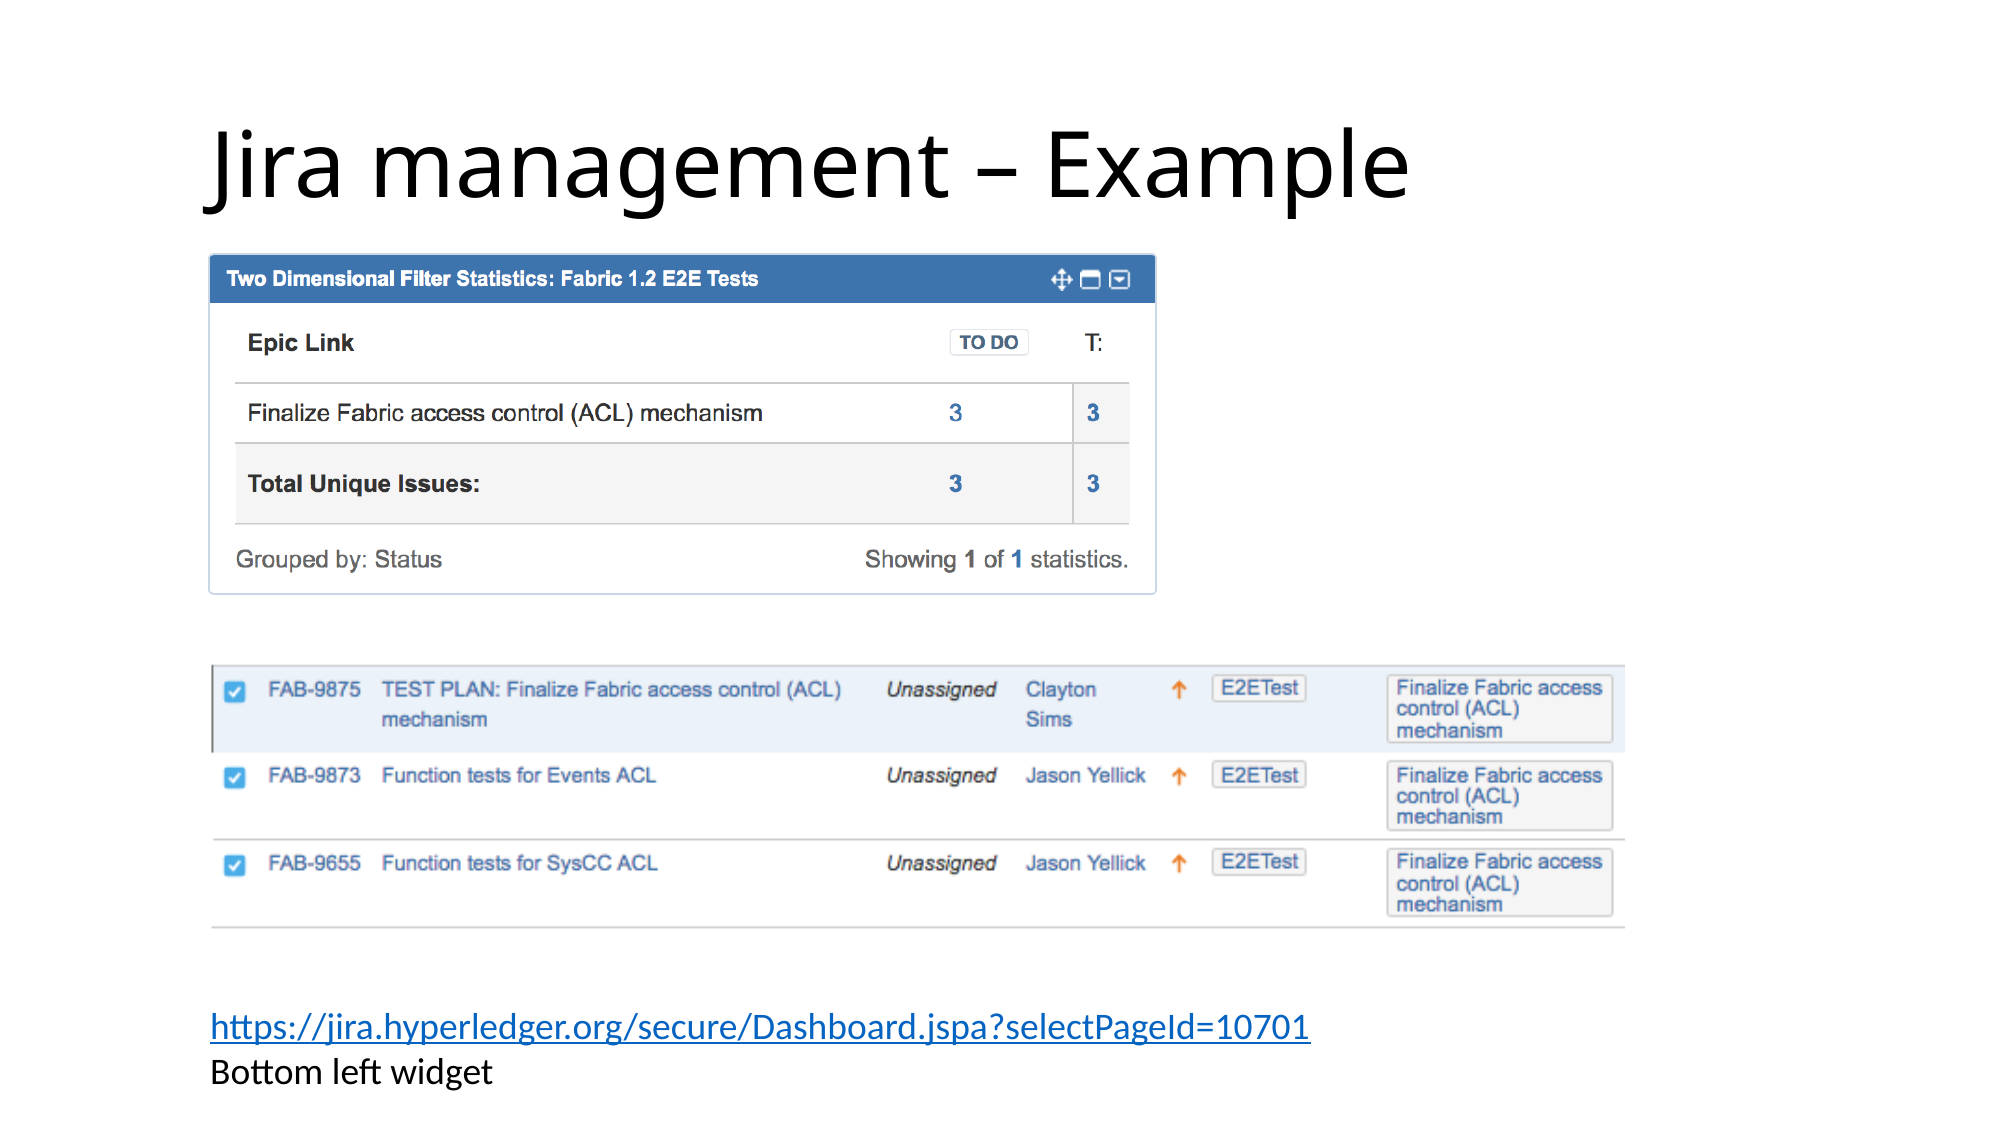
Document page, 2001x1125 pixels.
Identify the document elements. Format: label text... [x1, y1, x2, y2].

text_box https://jira.hyperledger.org/secure/Dashboard.jspa?selectPageId=10701 Bottom left widget [195, 994, 1424, 1099]
title Jira management – Example [195, 45, 1609, 233]
picture [195, 232, 1173, 610]
picture [210, 656, 1625, 938]
